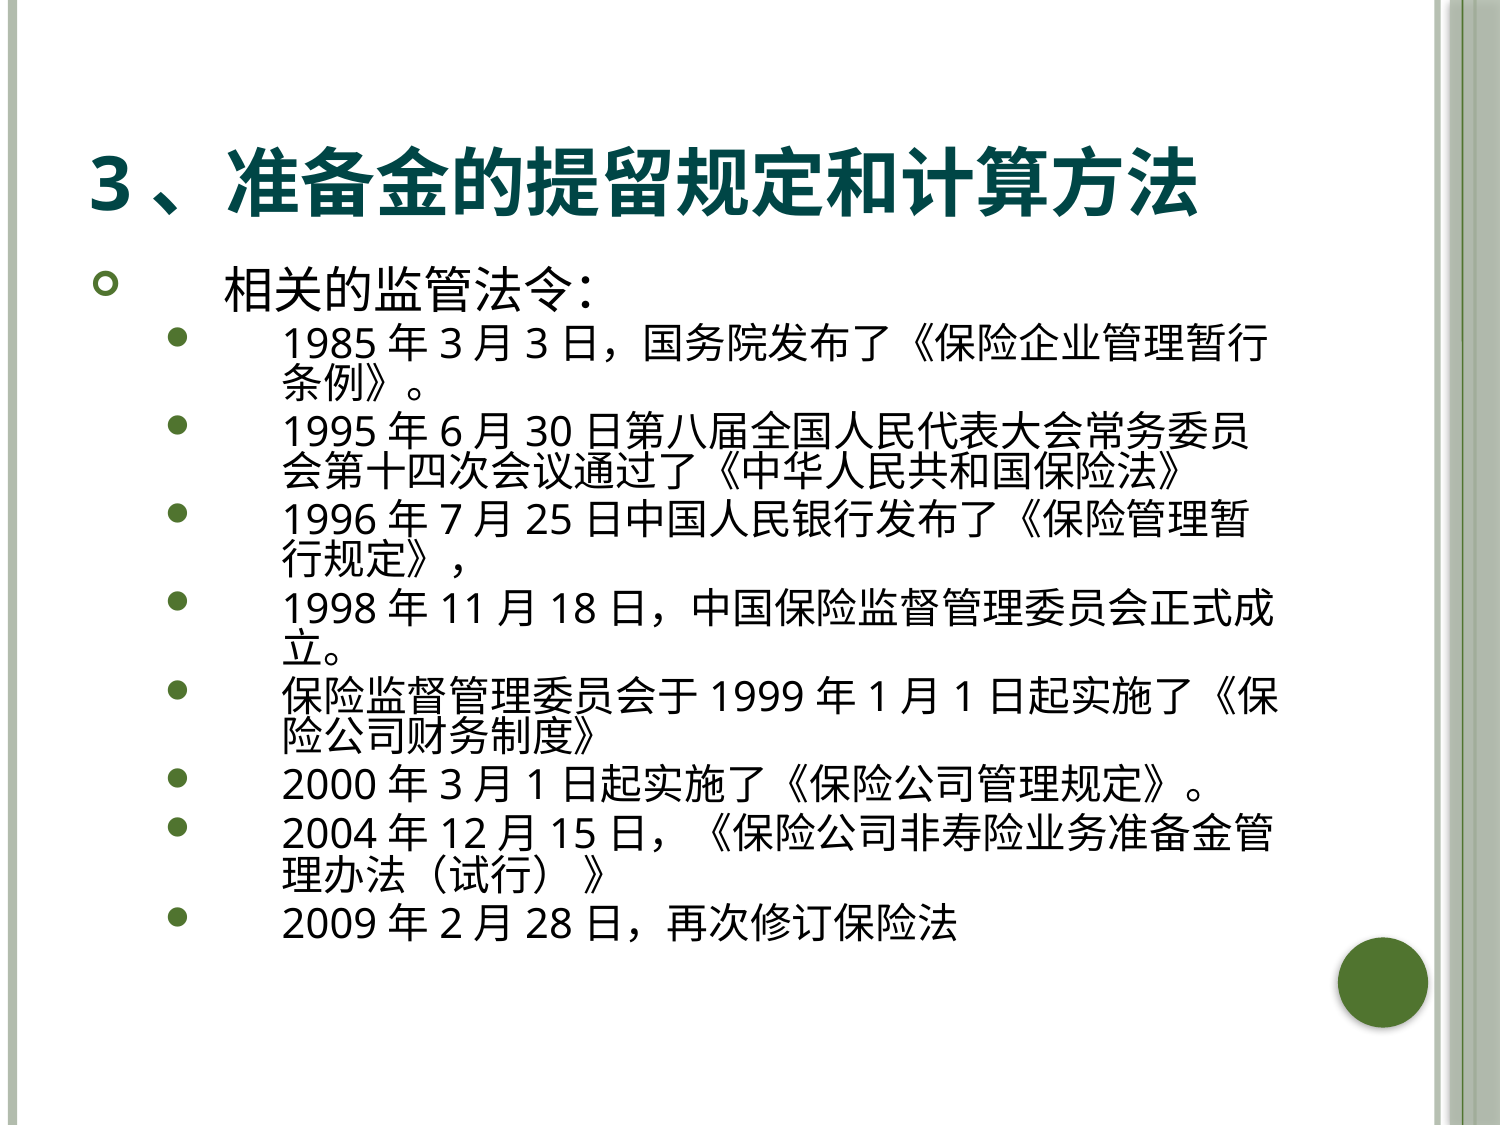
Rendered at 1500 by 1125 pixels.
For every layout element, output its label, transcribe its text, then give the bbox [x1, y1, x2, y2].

title 3、准备金的提留规定和计算方法 [75, 45, 1300, 233]
list 相关的监管法令： 1985年3月3日，国务院发布了《保险企业管理暂行条例》。 1995年6月30日第八届全国人民代表大会常务委员会第十四次会议通过了《中华人民共和国保险法》 1996年7月25日中国人民银行发布了《保险管理暂行规定》， 1998年11月18日，中国保险监督管理委员会正式成立。 保险监督管理委员会于1999年1月1日起实施了《保险公司财务制度》 2000年3月1日起实施了《保险公司管理规定》。 2004年12月15日，《保险公司非寿险业务准备金管理办法（试行） 》 2009年2月28日，再次修订保险法 [74, 262, 1301, 1063]
